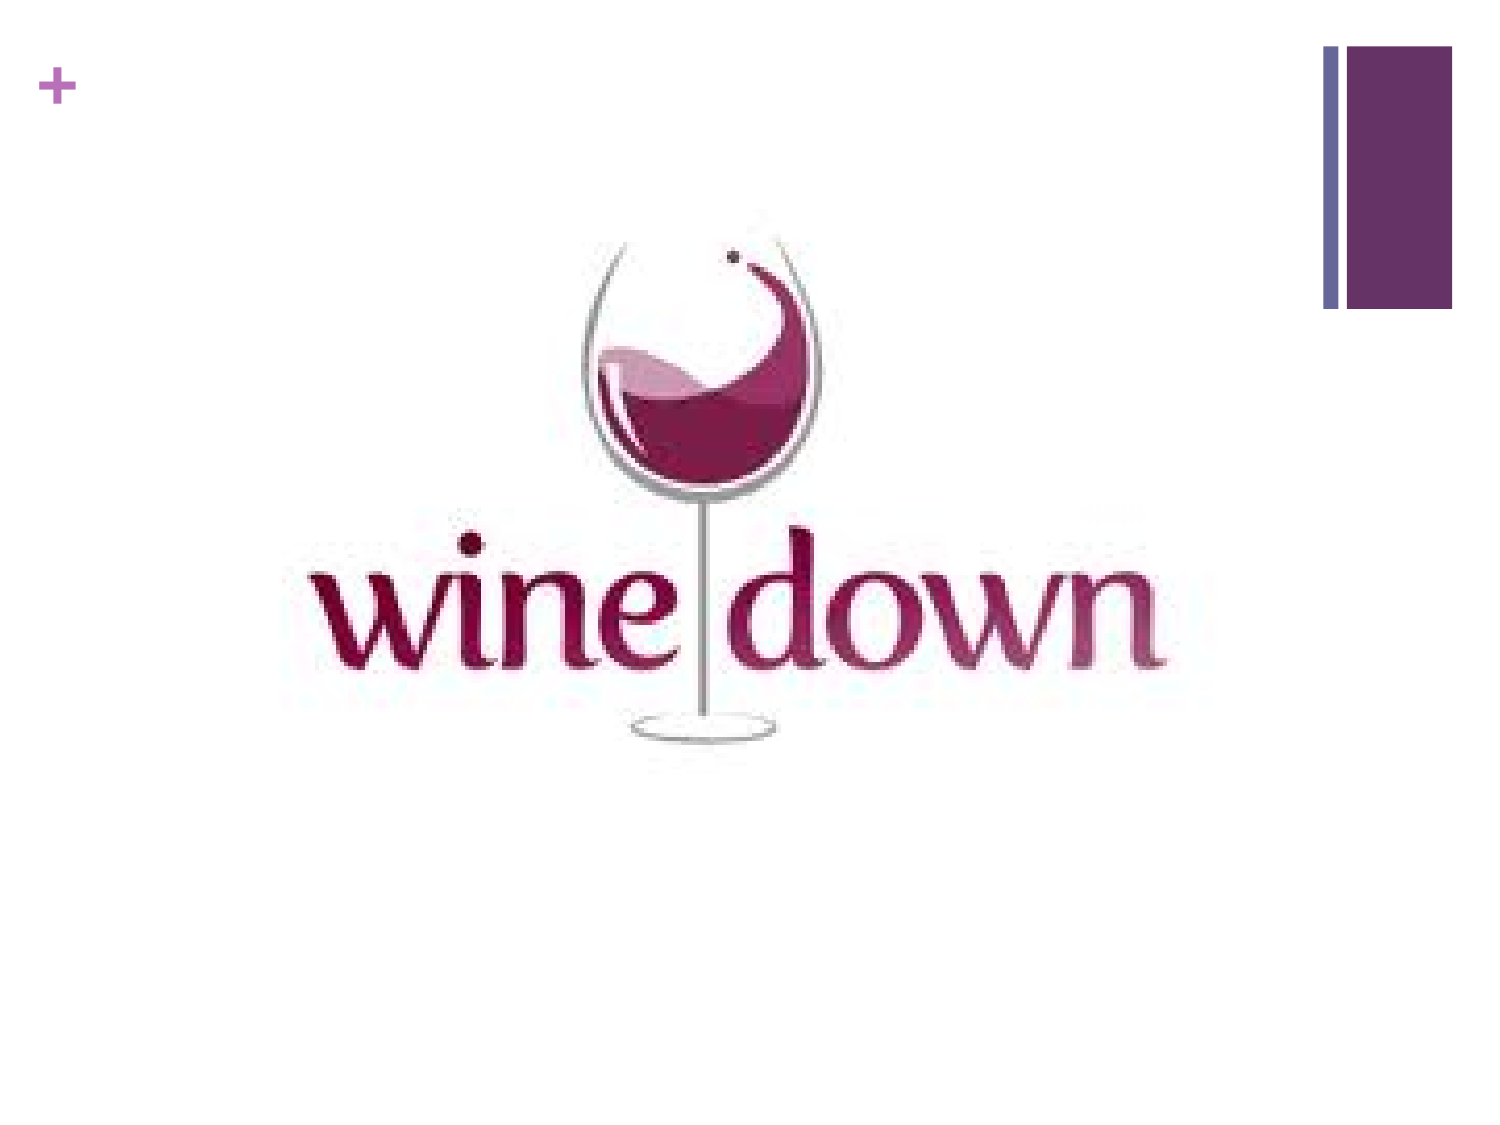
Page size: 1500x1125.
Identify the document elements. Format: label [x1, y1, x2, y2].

picture [216, 109, 1260, 945]
